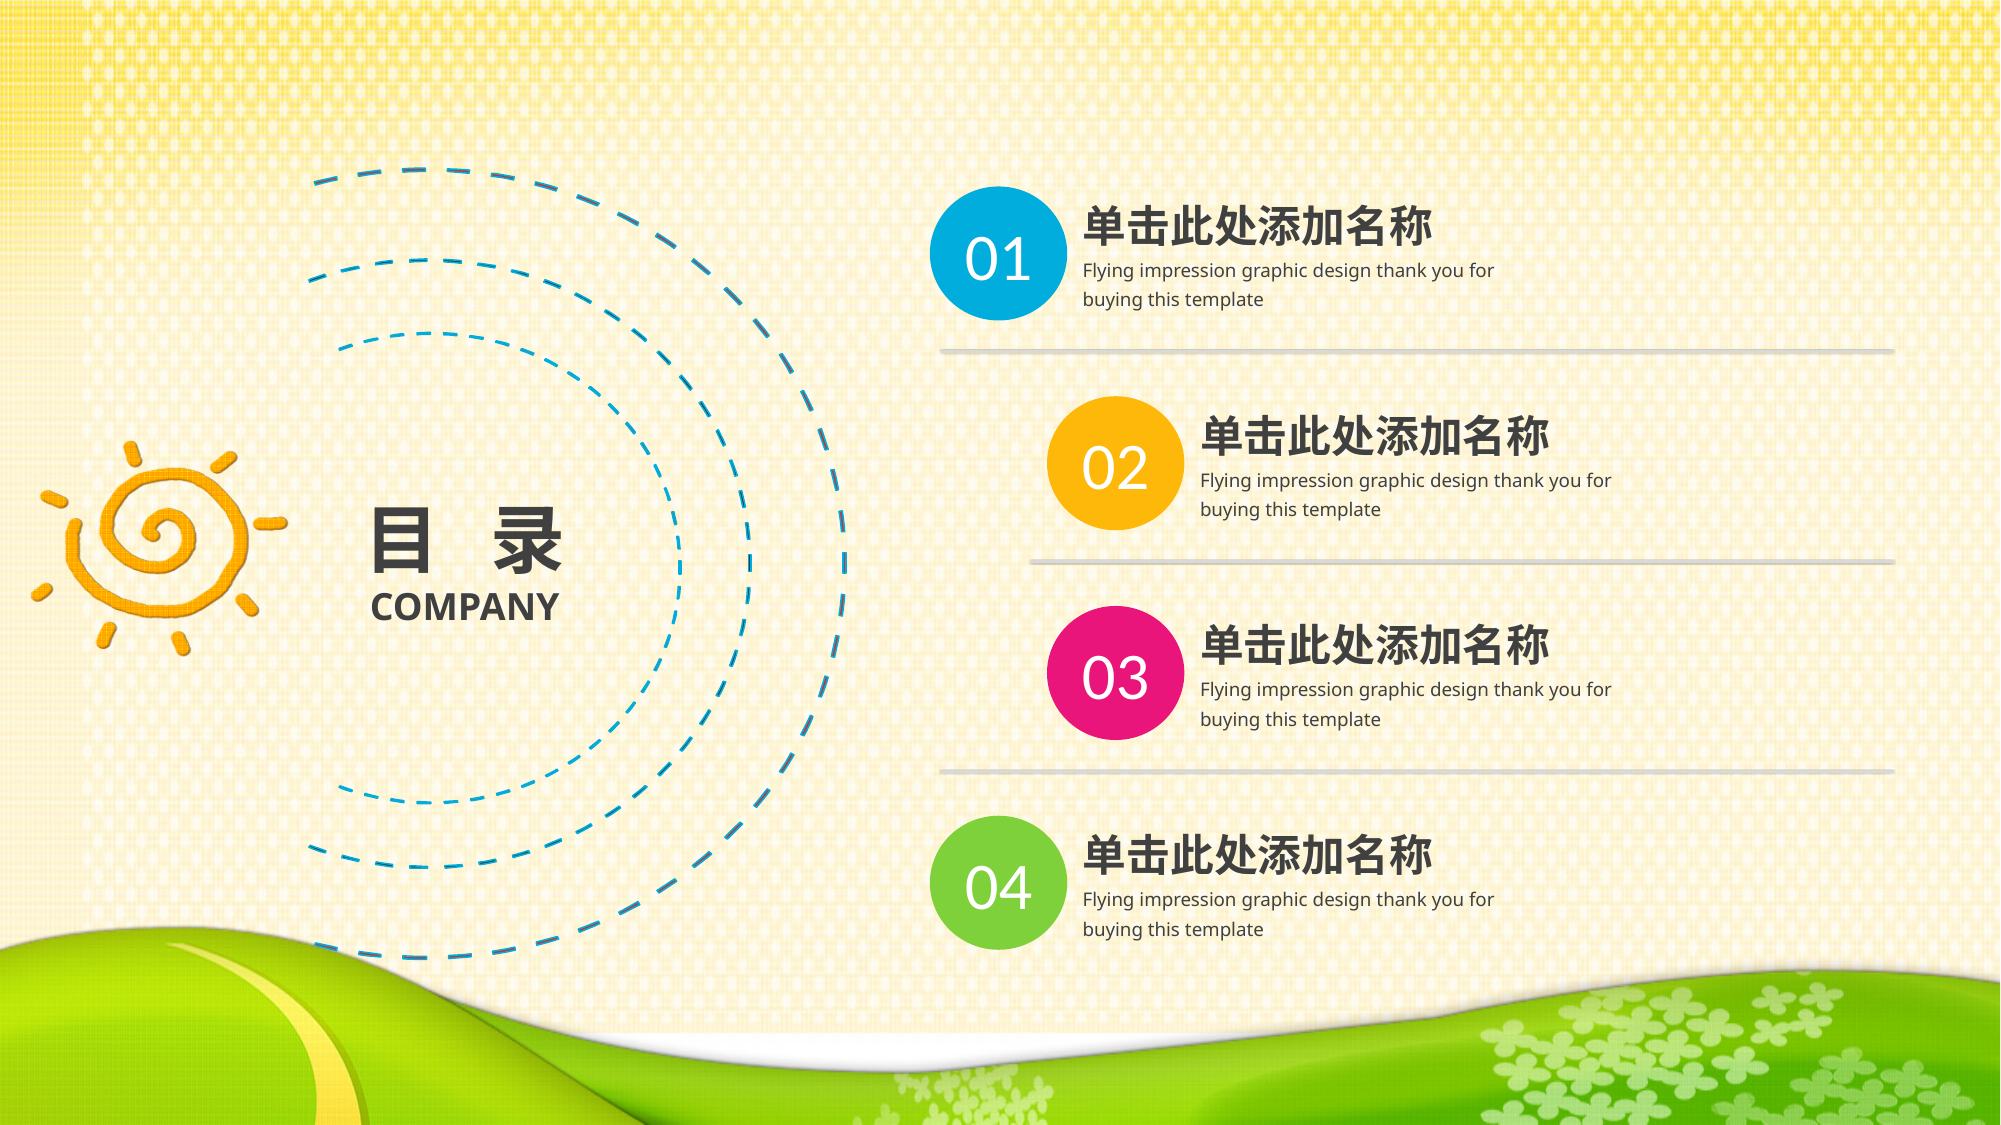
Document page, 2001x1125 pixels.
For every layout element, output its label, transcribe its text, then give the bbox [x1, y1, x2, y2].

text_box Flying impression graphic design thank you for buying this template [1185, 664, 1678, 738]
text_box Flying impression graphic design thank you for buying this template [1068, 873, 1561, 948]
text_box 单击此处添加名称 [1185, 610, 1566, 664]
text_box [314, 168, 847, 960]
text_box 单击此处添加名称 [1068, 191, 1448, 244]
text_box 单击此处添加名称 [1185, 400, 1566, 454]
text_box 单击此处添加名称 [1068, 820, 1448, 873]
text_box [339, 332, 681, 804]
text_box Flying impression graphic design thank you for buying this template [1068, 244, 1561, 318]
picture [0, 0, 2001, 1125]
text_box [308, 258, 752, 869]
text_box 03 [1046, 605, 1185, 741]
text_box Flying impression graphic design thank you for buying this template [1185, 454, 1678, 528]
text_box 02 [1046, 396, 1185, 531]
text_box 01 [929, 186, 1068, 321]
text_box 04 [929, 815, 1068, 950]
